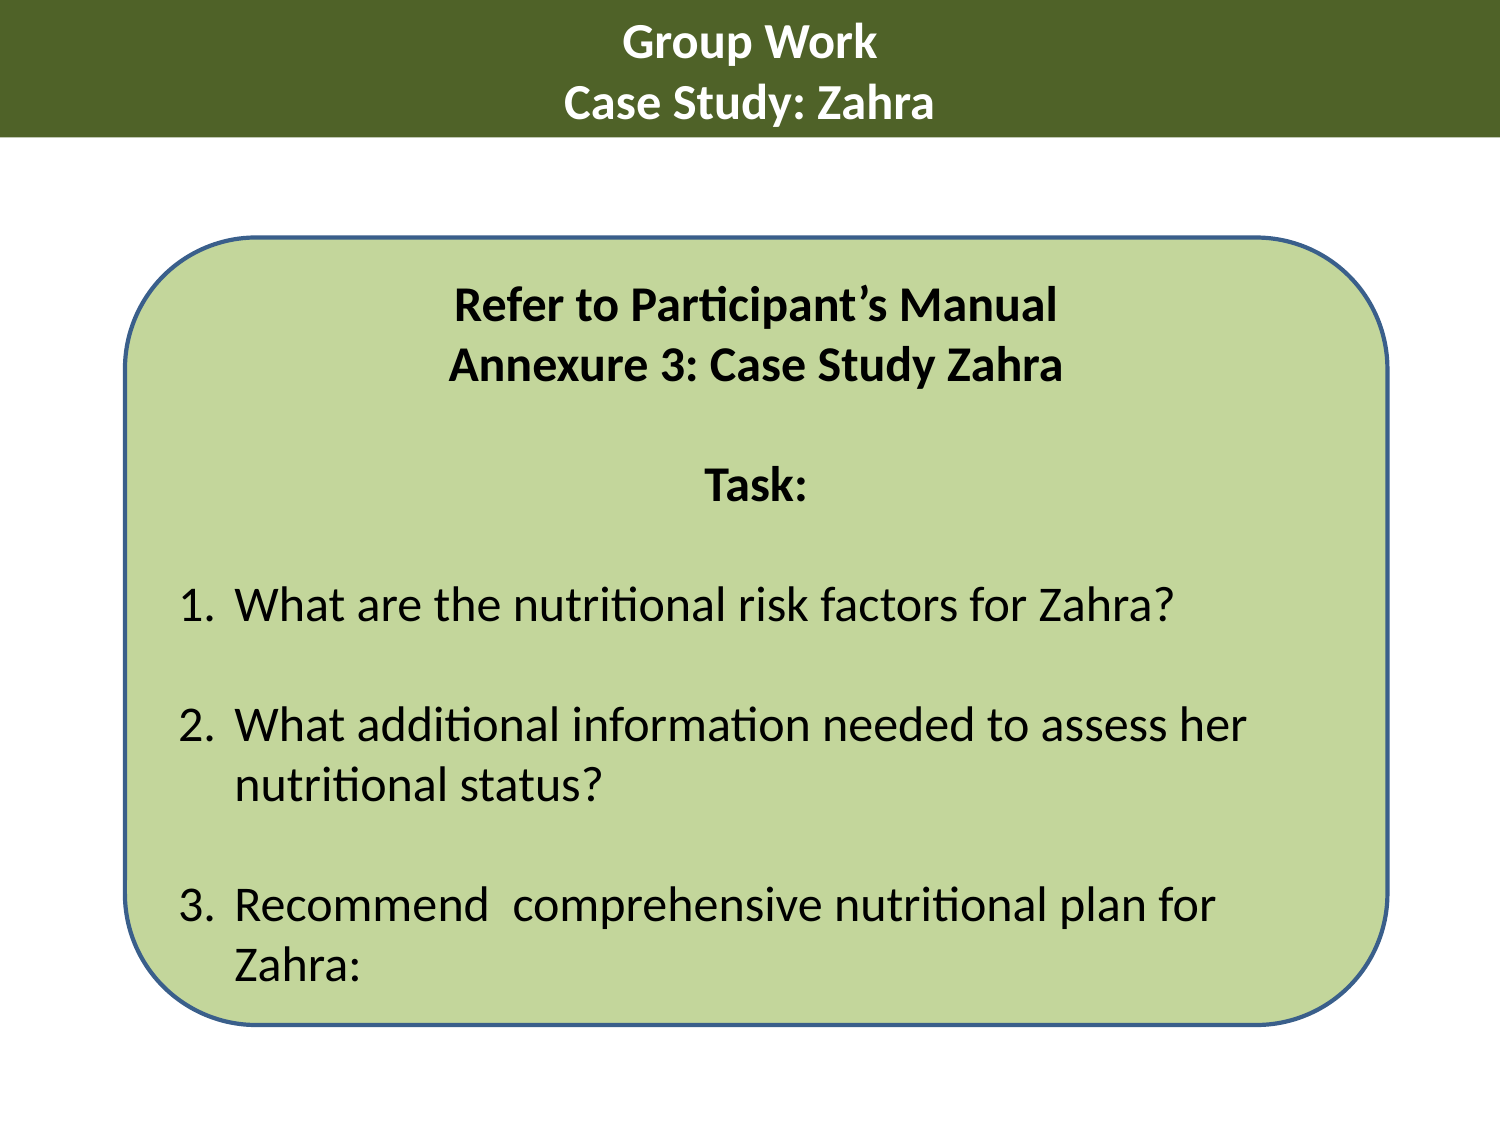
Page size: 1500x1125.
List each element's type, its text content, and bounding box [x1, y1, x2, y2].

text_box Refer to Participant’s Manual Annexure 3: Case Study Zahra Task: What are the nutritional risk factors for Zahra? What additional information needed to assess her nutritional status? Recommend comprehensive nutritional plan for Zahra: [122, 235, 1390, 1028]
text_box Group Work Case Study: Zahra [0, 0, 1500, 138]
